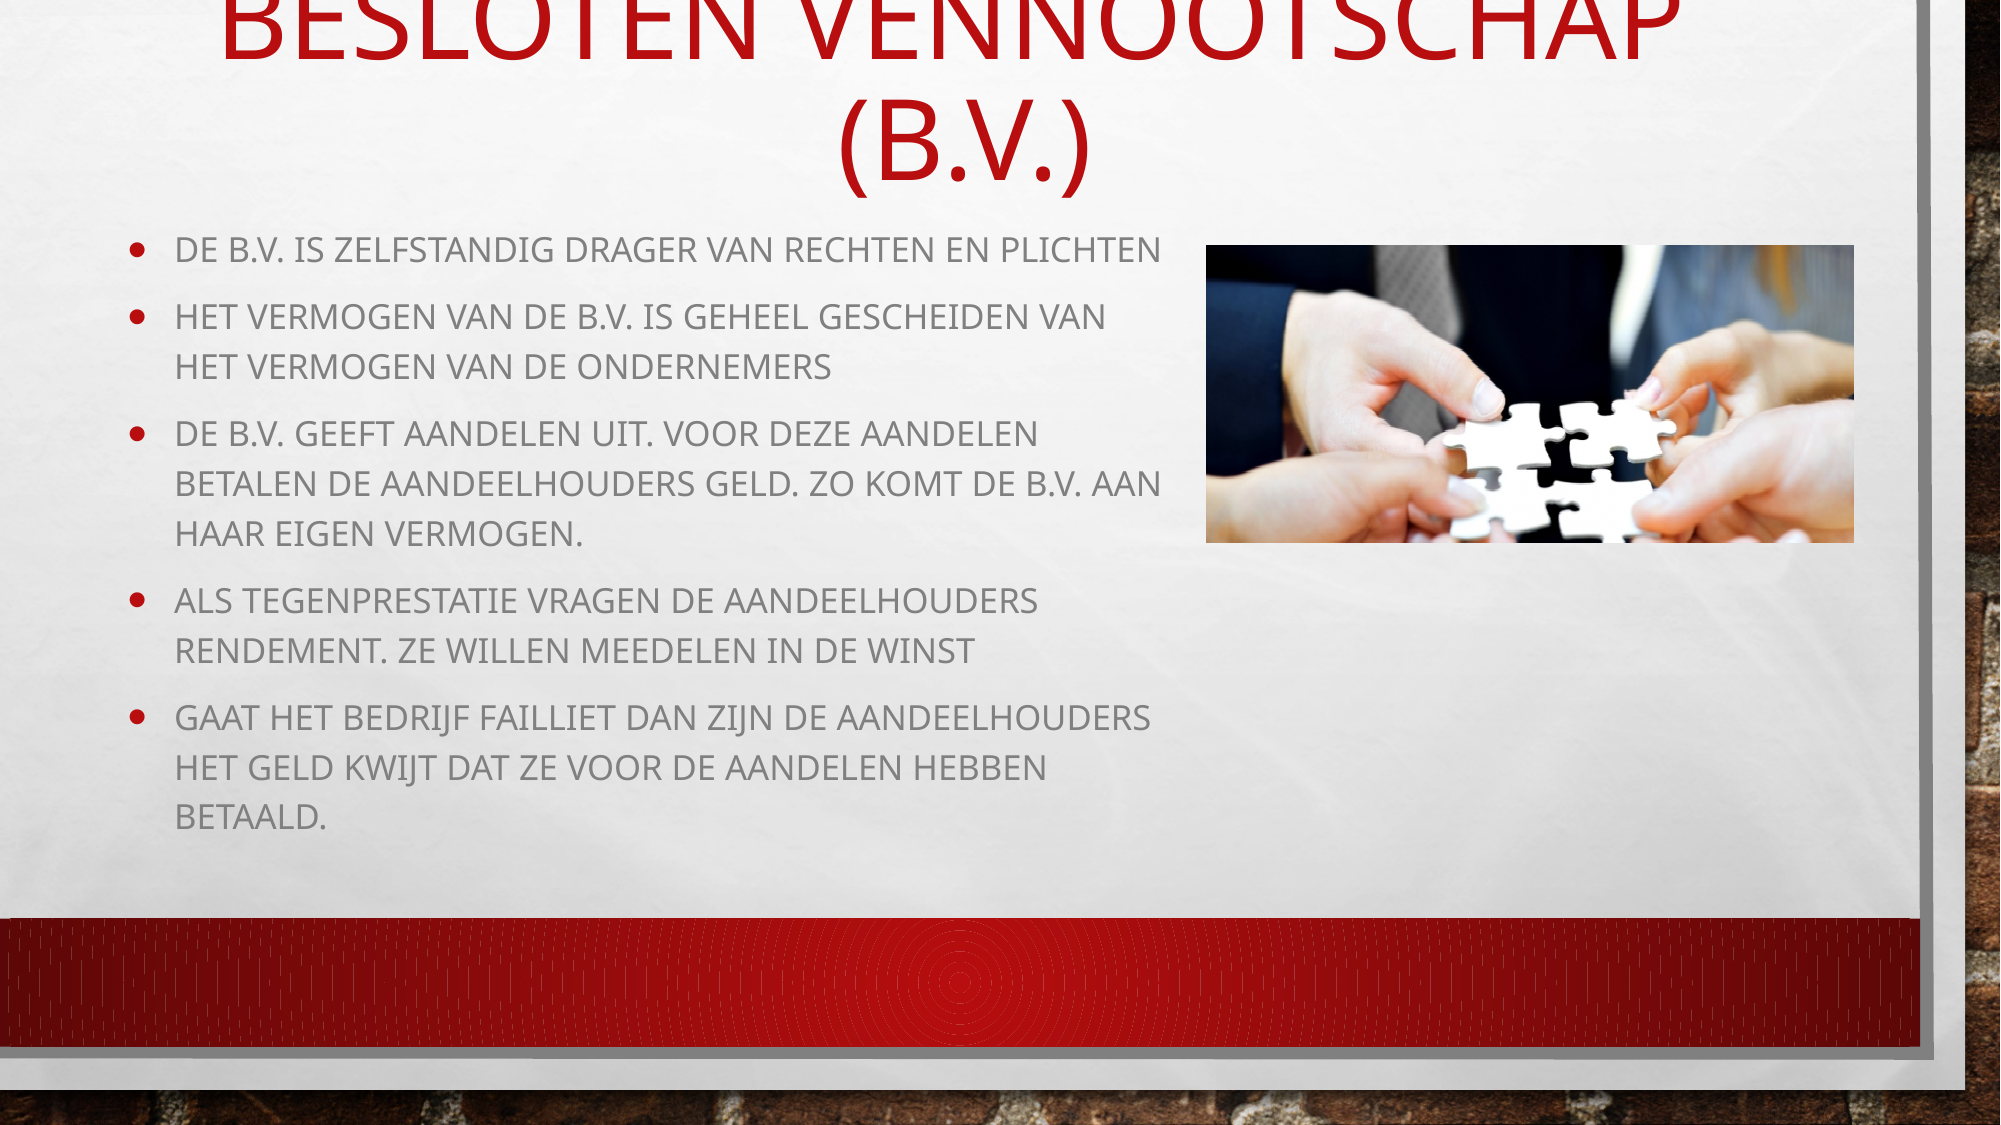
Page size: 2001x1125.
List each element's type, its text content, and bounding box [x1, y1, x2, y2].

title Besloten Vennootschap (B.V.) [112, 0, 1818, 213]
picture [0, 0, 2000, 1125]
list De B.V. is zelfstandig drager van rechten en plichten Het vermogen van de B.V. is geheel gescheiden van het vermogen van de ondernemers De B.V. geeft aandelen uit. Voor deze aandelen betalen de aandeelhouders geld. Zo komt de B.V. aan haar eigen vermogen. Als tegenprestatie vragen de aandeelhouders rendement. Ze willen meedelen in de winst Gaat het bedrijf failliet dan zijn de aandeelhouders het geld kwijt dat ze voor de aandelen hebben betaald. [112, 212, 1186, 883]
picture [1205, 244, 1854, 543]
